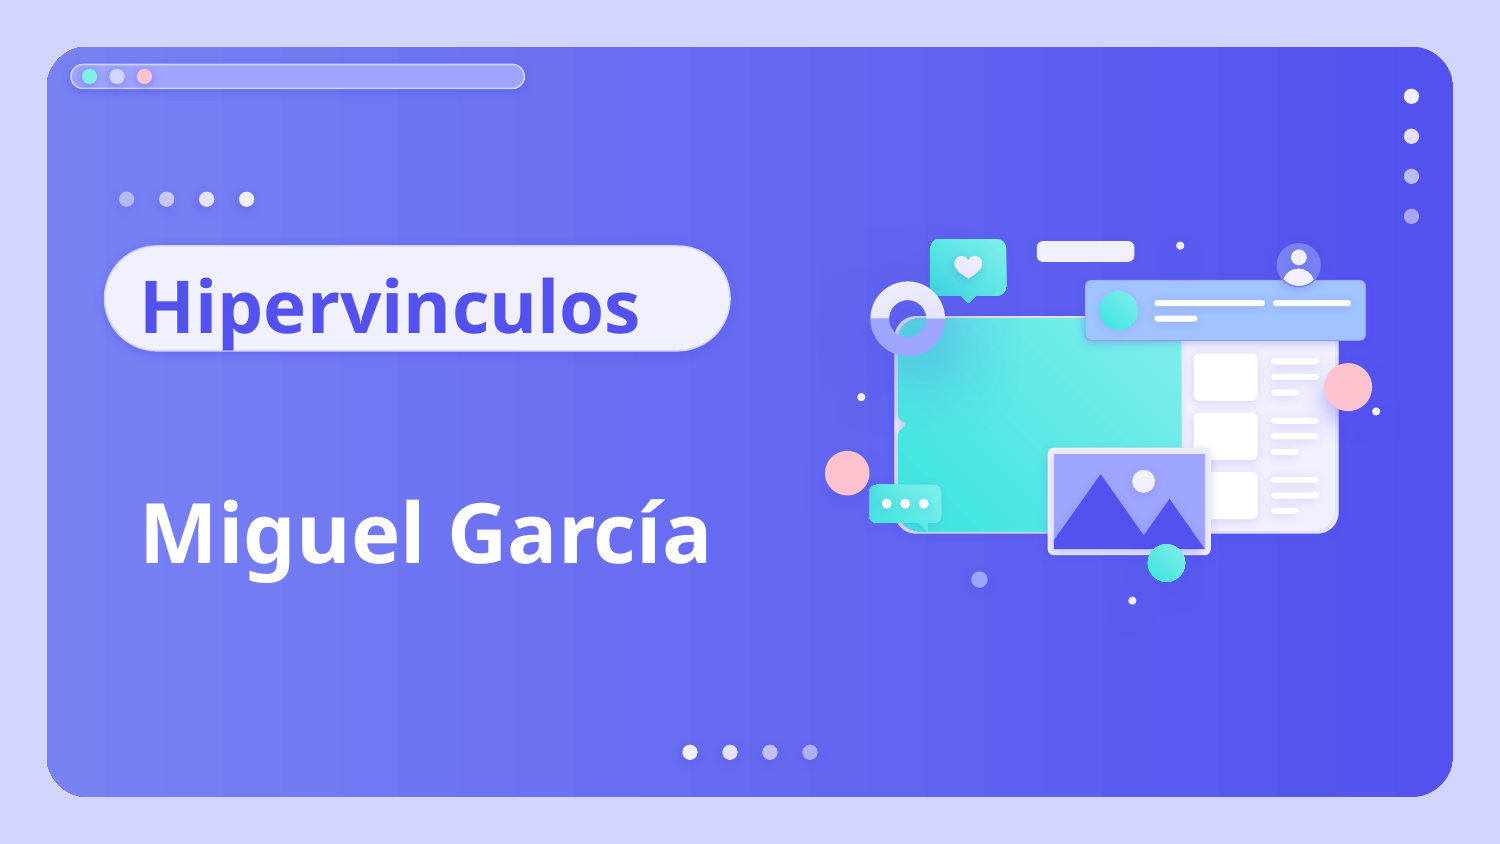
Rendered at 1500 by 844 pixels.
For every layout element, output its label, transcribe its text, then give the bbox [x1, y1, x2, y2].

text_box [824, 238, 1381, 605]
text_box [104, 245, 722, 340]
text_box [118, 191, 255, 208]
text_box Hipervinculos Miguel García [124, 270, 763, 545]
